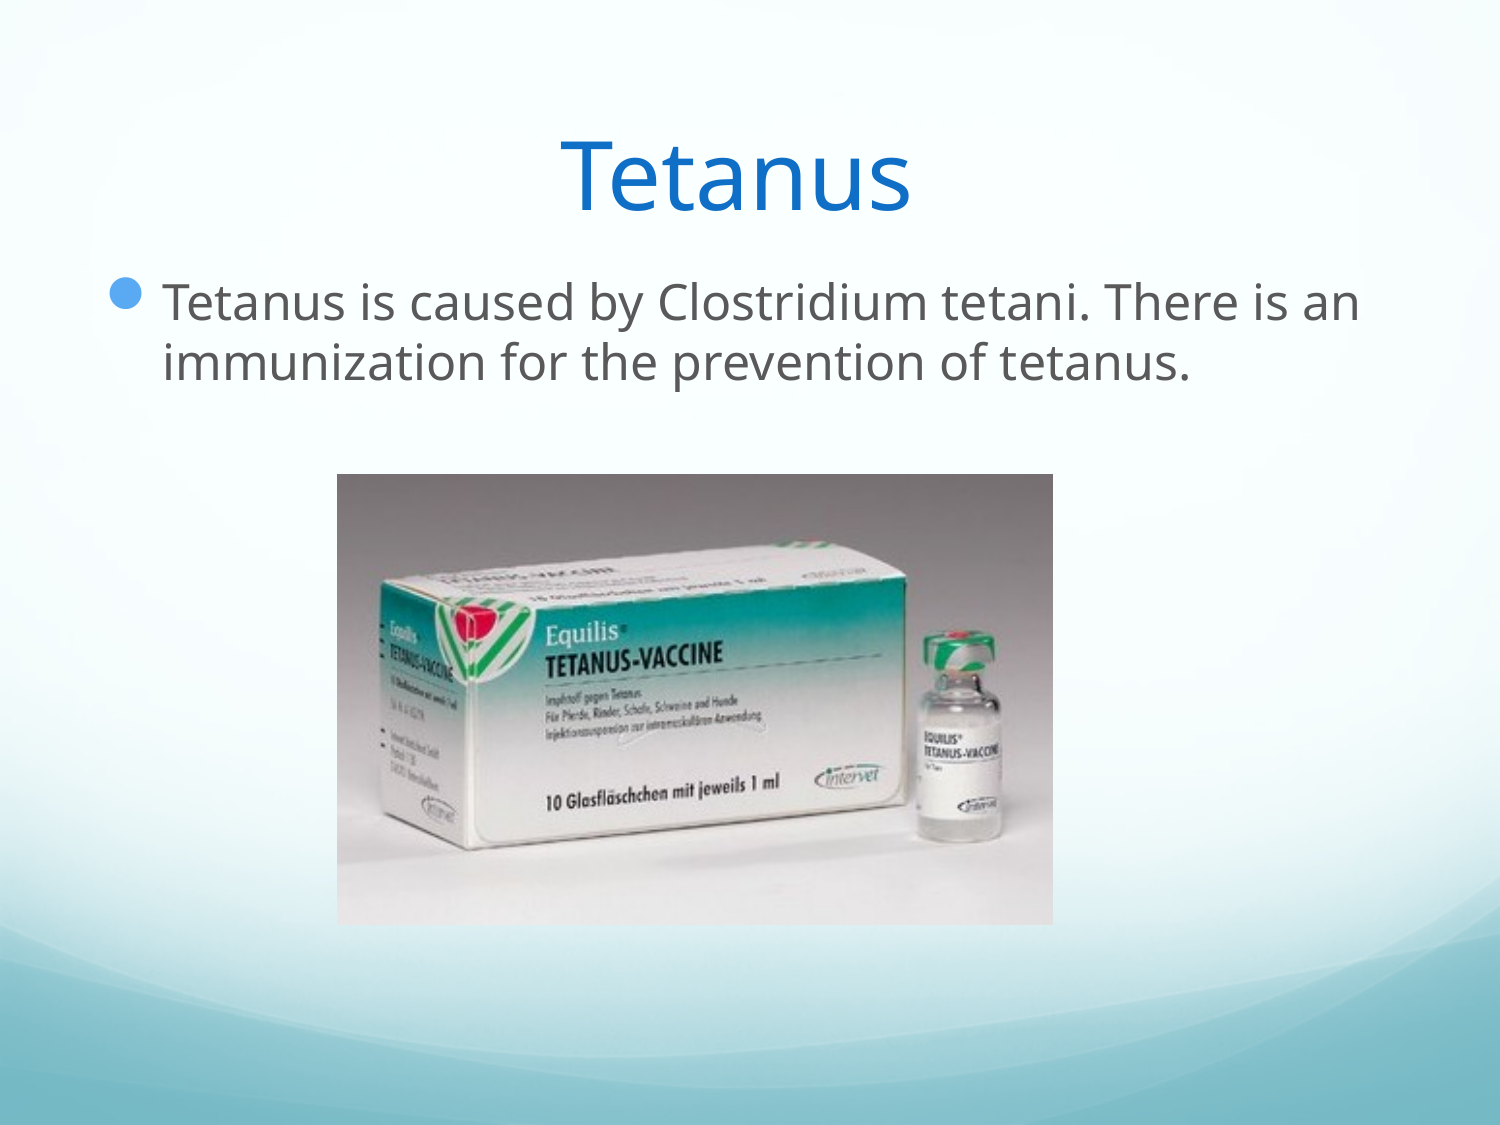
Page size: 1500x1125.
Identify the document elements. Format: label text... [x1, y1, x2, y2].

title Tetanus [90, 17, 1410, 237]
list Tetanus is caused by Clostridium tetani. There is an immunization for the prevention of tetanus. [90, 262, 1410, 975]
picture [336, 474, 1053, 926]
